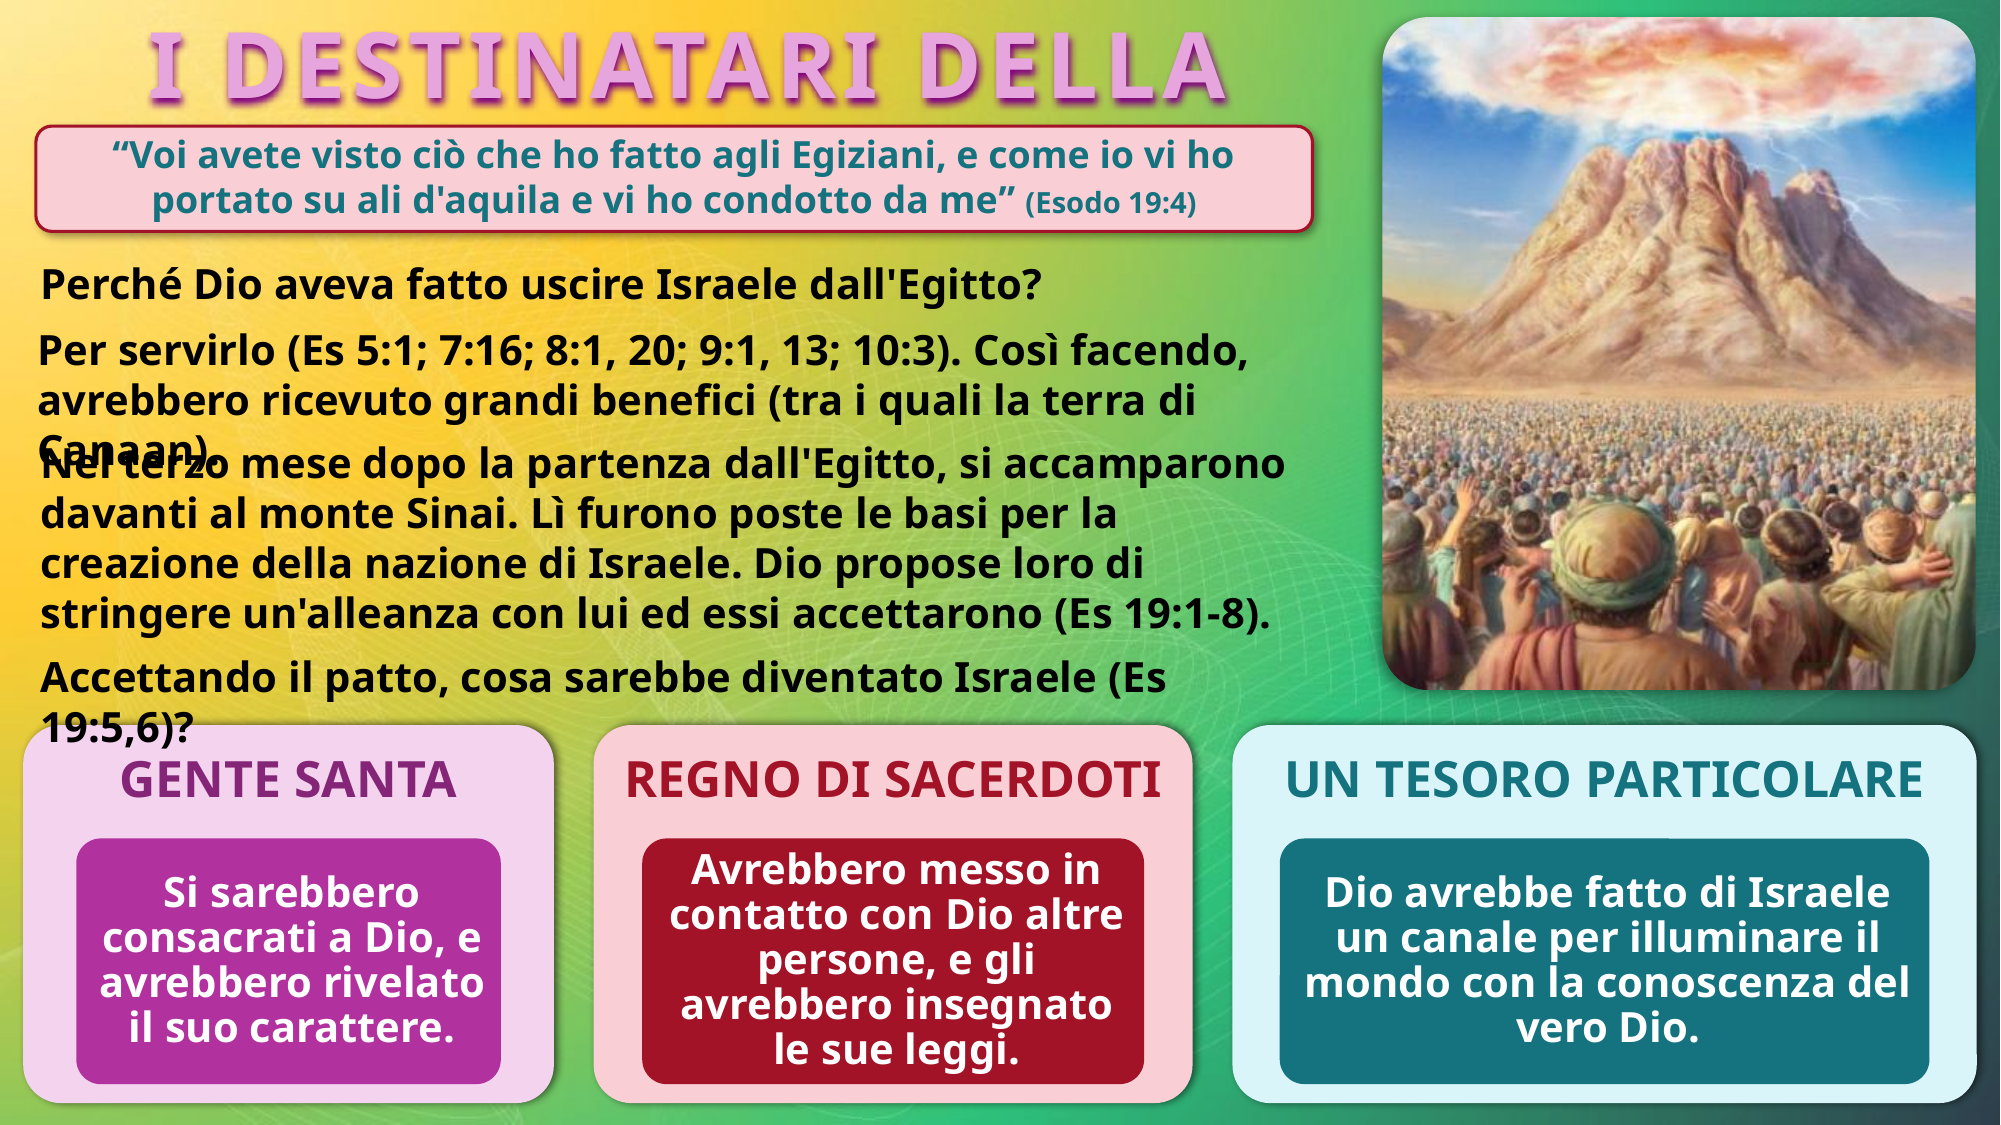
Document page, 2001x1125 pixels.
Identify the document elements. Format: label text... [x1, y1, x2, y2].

text_box “Voi avete visto ciò che ho fatto agli Egiziani, e come io vi ho portato su ali d'aquila e vi ho condotto da me” (Esodo 19:4) [34, 125, 1314, 233]
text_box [0, 0, 2000, 1125]
text_box Perché Dio aveva fatto uscire Israele dall'Egitto? [25, 250, 1323, 315]
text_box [22, 724, 1978, 1104]
text_box Per servirlo (Es 5:1; 7:16; 8:1, 20; 9:1, 13; 10:3). Così facendo, avrebbero ricevuto grandi benefici (tra i quali la terra di Canaan). [22, 316, 1323, 482]
picture [1381, 16, 1977, 691]
text_box Nel terzo mese dopo la partenza dall'Egitto, si accamparono davanti al monte Sinai. Lì furono poste le basi per la creazione della nazione di Israele. Dio propose loro di stringere un'alleanza con lui ed essi accettarono (Es 19:1-8). [25, 482, 1323, 645]
text_box Accettando il patto, cosa sarebbe diventato Israele (Es 19:5,6)? [25, 645, 1323, 720]
text_box I DESTINATARI DELLA LEGGE [0, 0, 1383, 235]
